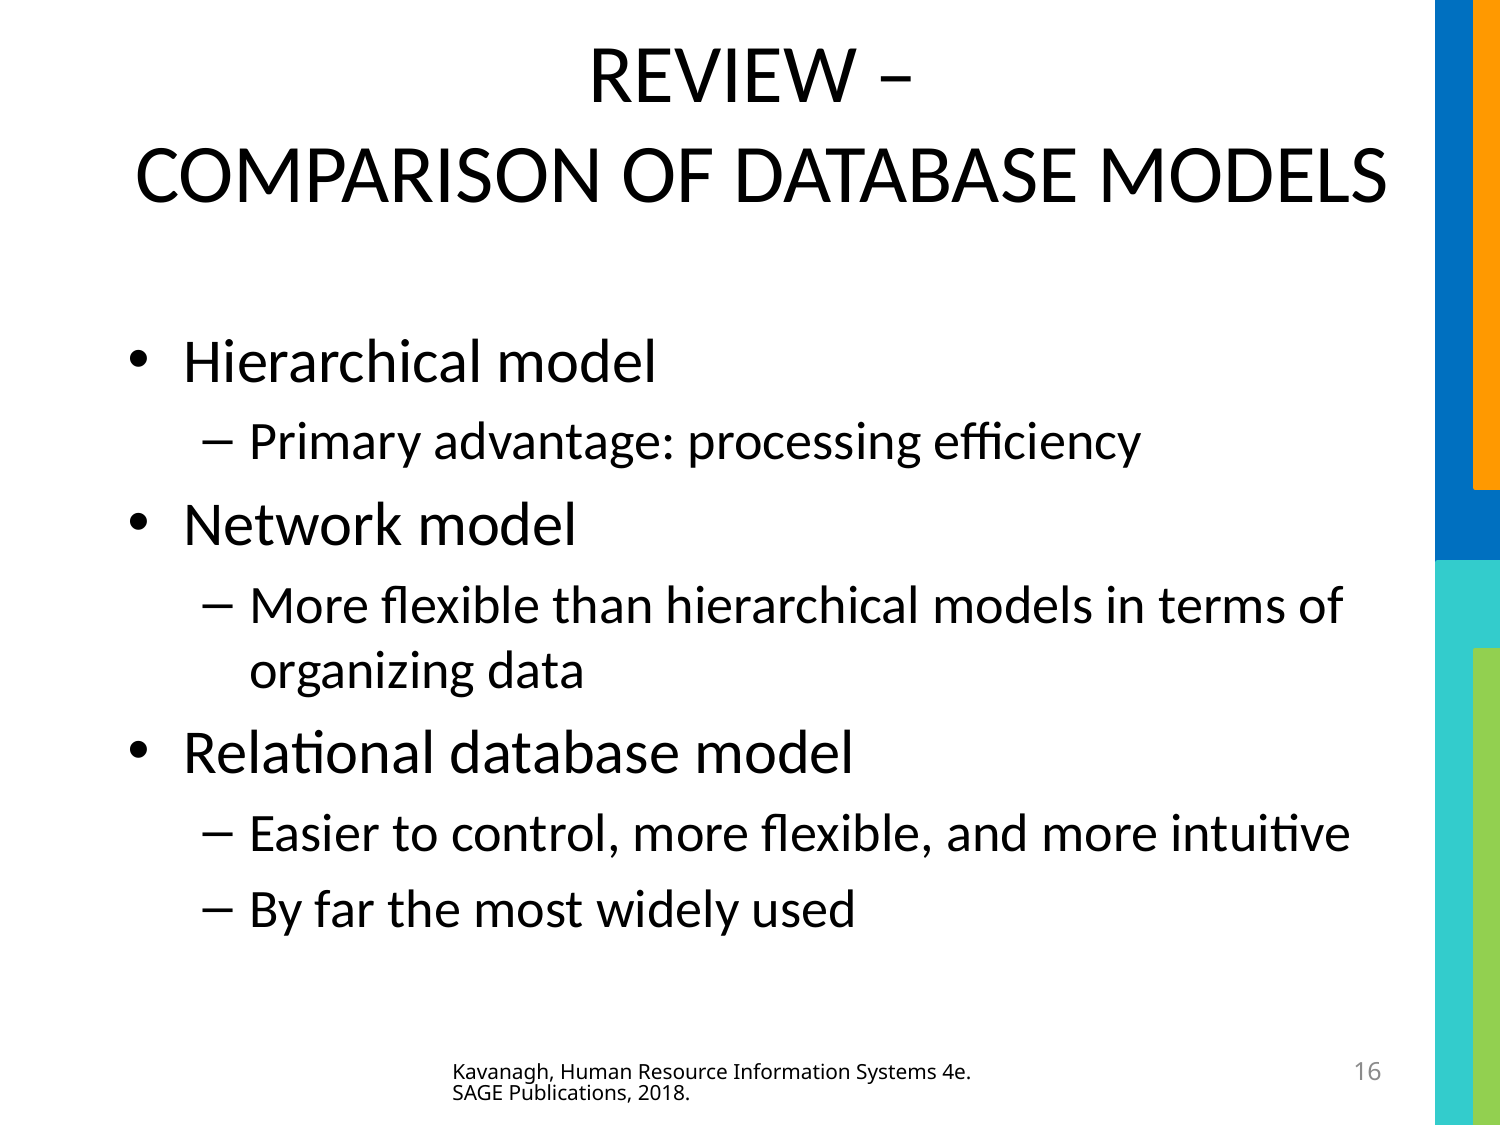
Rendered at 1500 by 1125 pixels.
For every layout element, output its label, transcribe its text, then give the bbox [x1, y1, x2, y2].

list Hierarchical model Primary advantage: processing efficiency Network model More flexible than hierarchical models in terms of organizing data Relational database model Easier to control, more flexible, and more intuitive By far the most widely used [112, 312, 1388, 988]
footer Kavanagh, Human Resource Information Systems 4e. SAGE Publications, 2018. [437, 1042, 1004, 1103]
slide_number 16 [1059, 1042, 1397, 1103]
title REVIEW – COMPARISON OF DATABASE MODELS [87, 24, 1438, 213]
